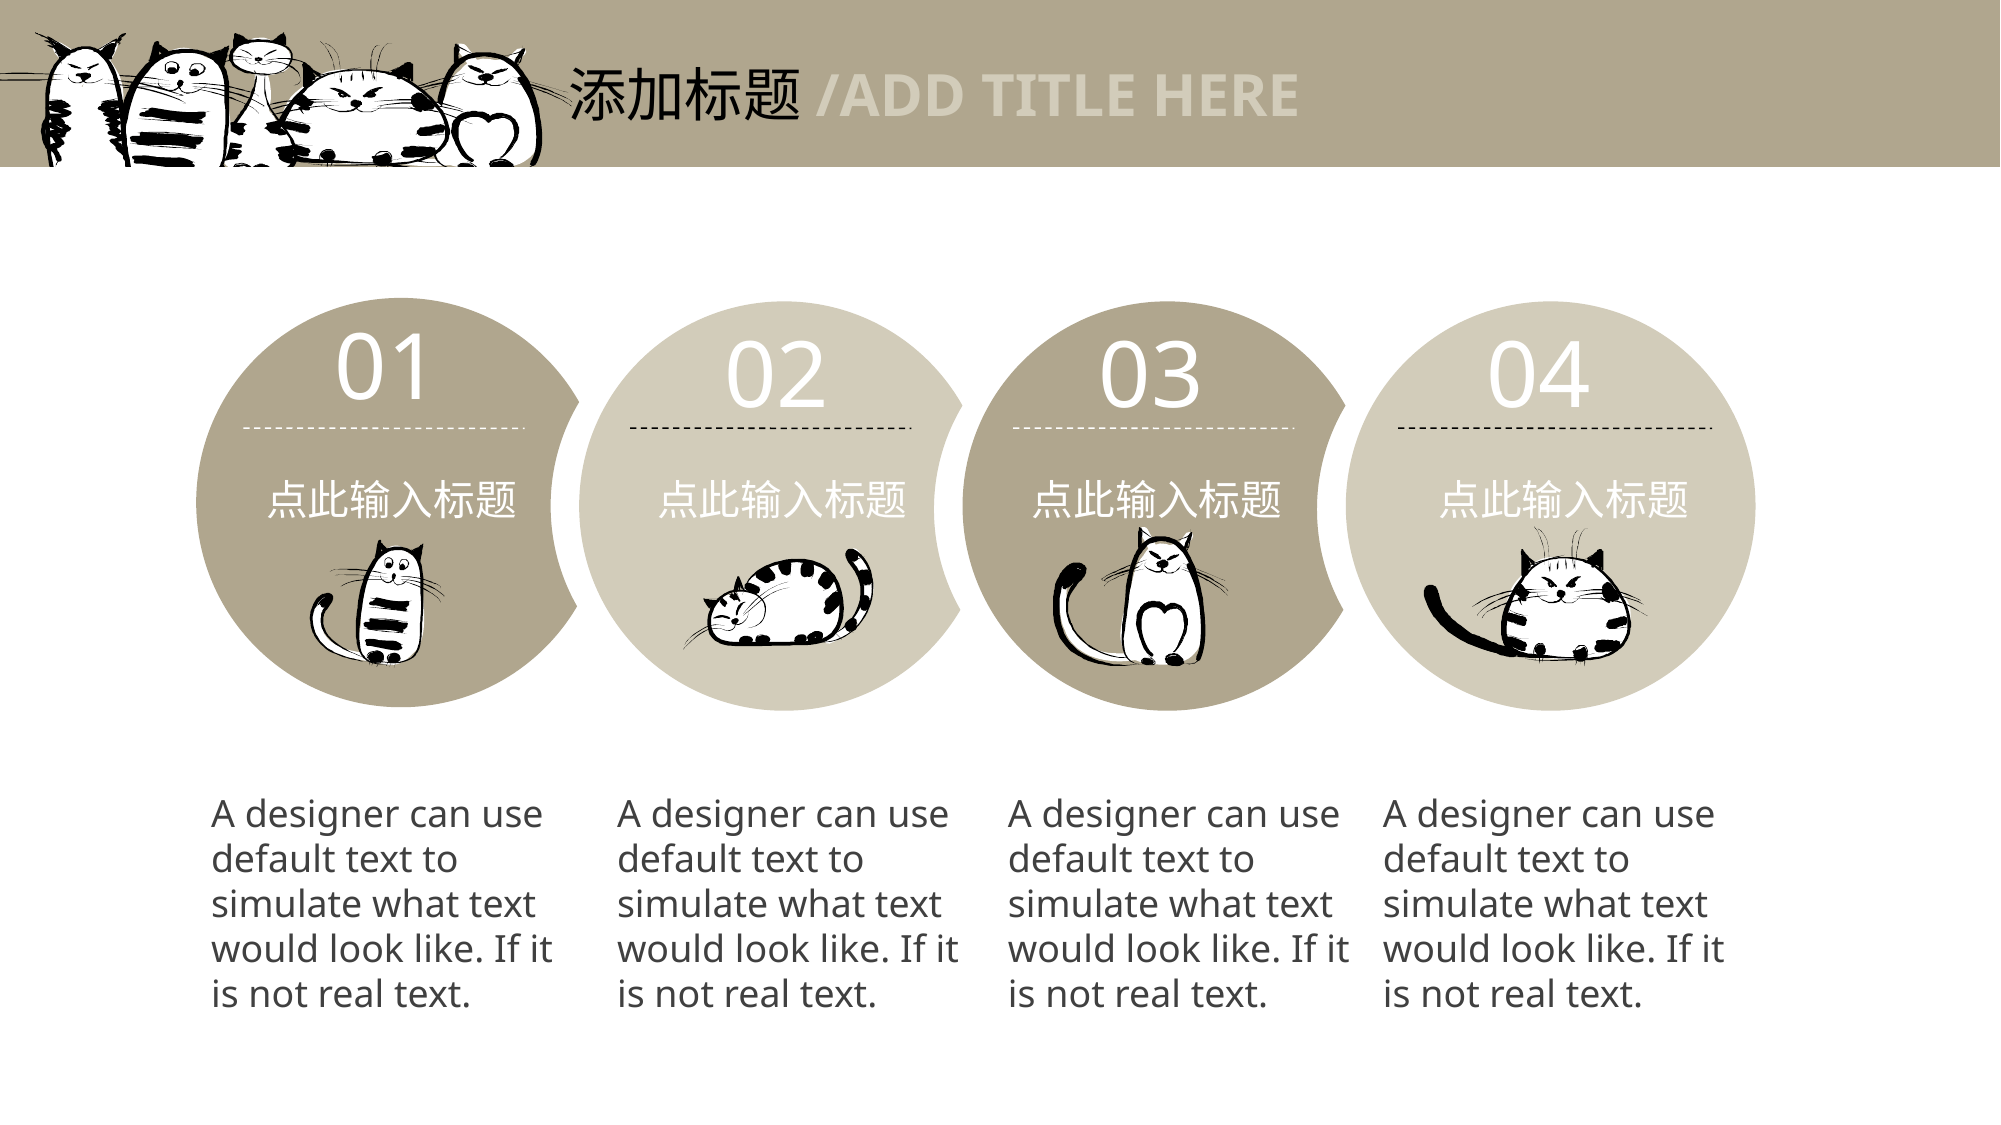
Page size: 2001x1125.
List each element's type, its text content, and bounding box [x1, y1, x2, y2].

text_box A designer can use default text to simulate what text would look like. If it is not real text. [602, 782, 993, 1022]
picture [309, 539, 446, 668]
text_box [1498, 301, 1603, 308]
text_box 04 [1471, 308, 1607, 434]
text_box 点此输入标题 [1423, 454, 1806, 532]
text_box [1424, 532, 1754, 711]
text_box [964, 531, 1344, 711]
picture [1052, 527, 1229, 667]
text_box 01 [320, 300, 455, 425]
text_box 点此输入标题 [251, 453, 634, 531]
text_box [732, 301, 836, 308]
text_box 03 [1083, 308, 1219, 434]
picture [683, 547, 874, 650]
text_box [0, 0, 2000, 167]
text_box A designer can use default text to simulate what text would look like. If it is not real text. [993, 782, 1368, 1022]
text_box [969, 301, 1346, 453]
text_box [196, 305, 580, 704]
text_box [1347, 309, 1749, 667]
text_box 点此输入标题 [642, 453, 1017, 531]
text_box 点此输入标题 [1017, 453, 1400, 531]
text_box 02 [709, 308, 845, 434]
text_box [580, 310, 963, 711]
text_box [196, 704, 587, 980]
picture [1423, 525, 1648, 667]
text_box A designer can use default text to simulate what text would look like. If it is not real text. [1368, 782, 1759, 1022]
